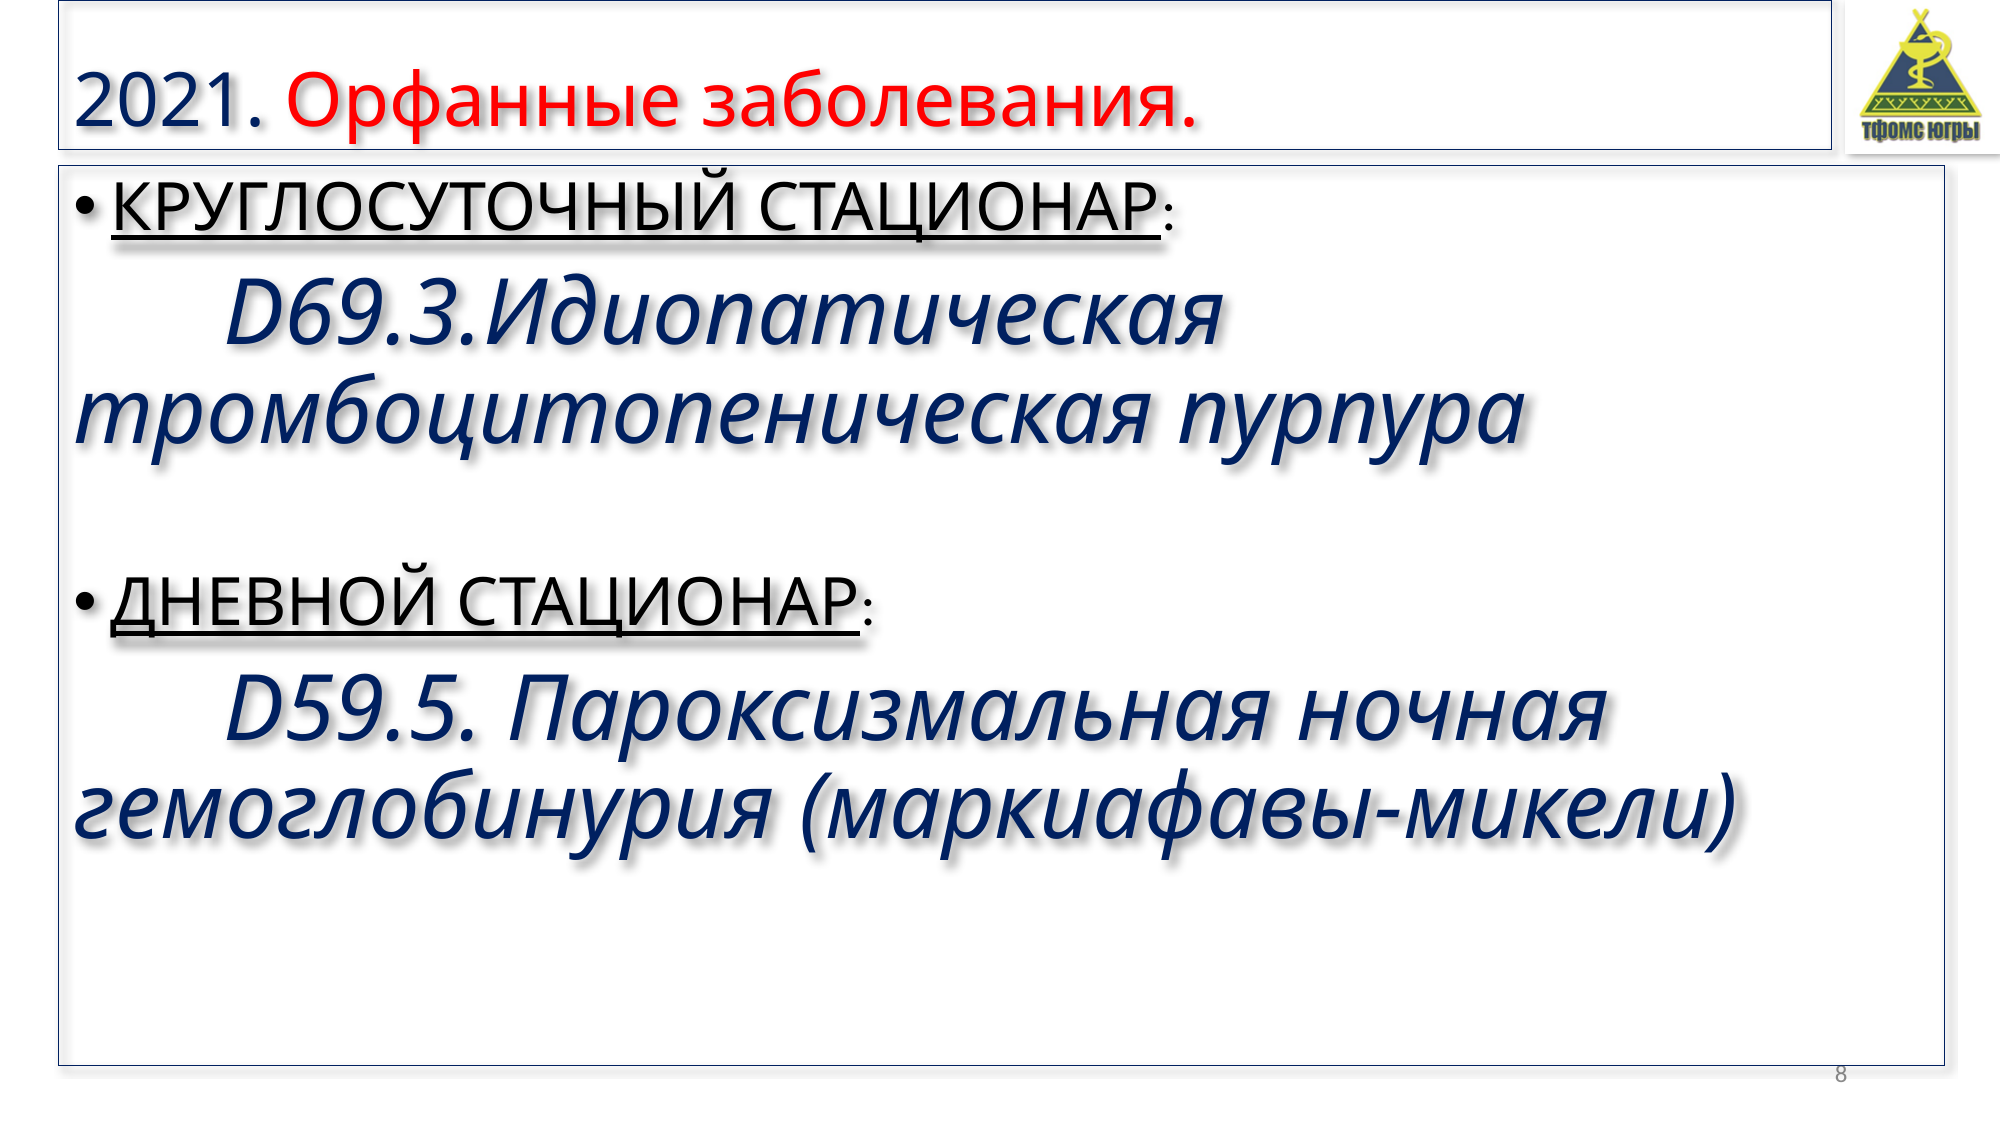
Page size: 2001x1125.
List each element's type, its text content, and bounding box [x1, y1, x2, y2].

slide_number 8 [1412, 1042, 1863, 1103]
list КРУГЛОСУТОЧНЫЙ СТАЦИОНАР: D69.3.Идиопатическая тромбоцитопеническая пурпура ДНЕВНОЙ СТАЦИОНАР: D59.5. Пароксизмальная ночная гемоглобинурия (маркиафавы-микели) [58, 165, 1945, 1066]
title 2021. Орфанные заболевания. [58, 0, 1832, 150]
picture [1845, 0, 2000, 154]
